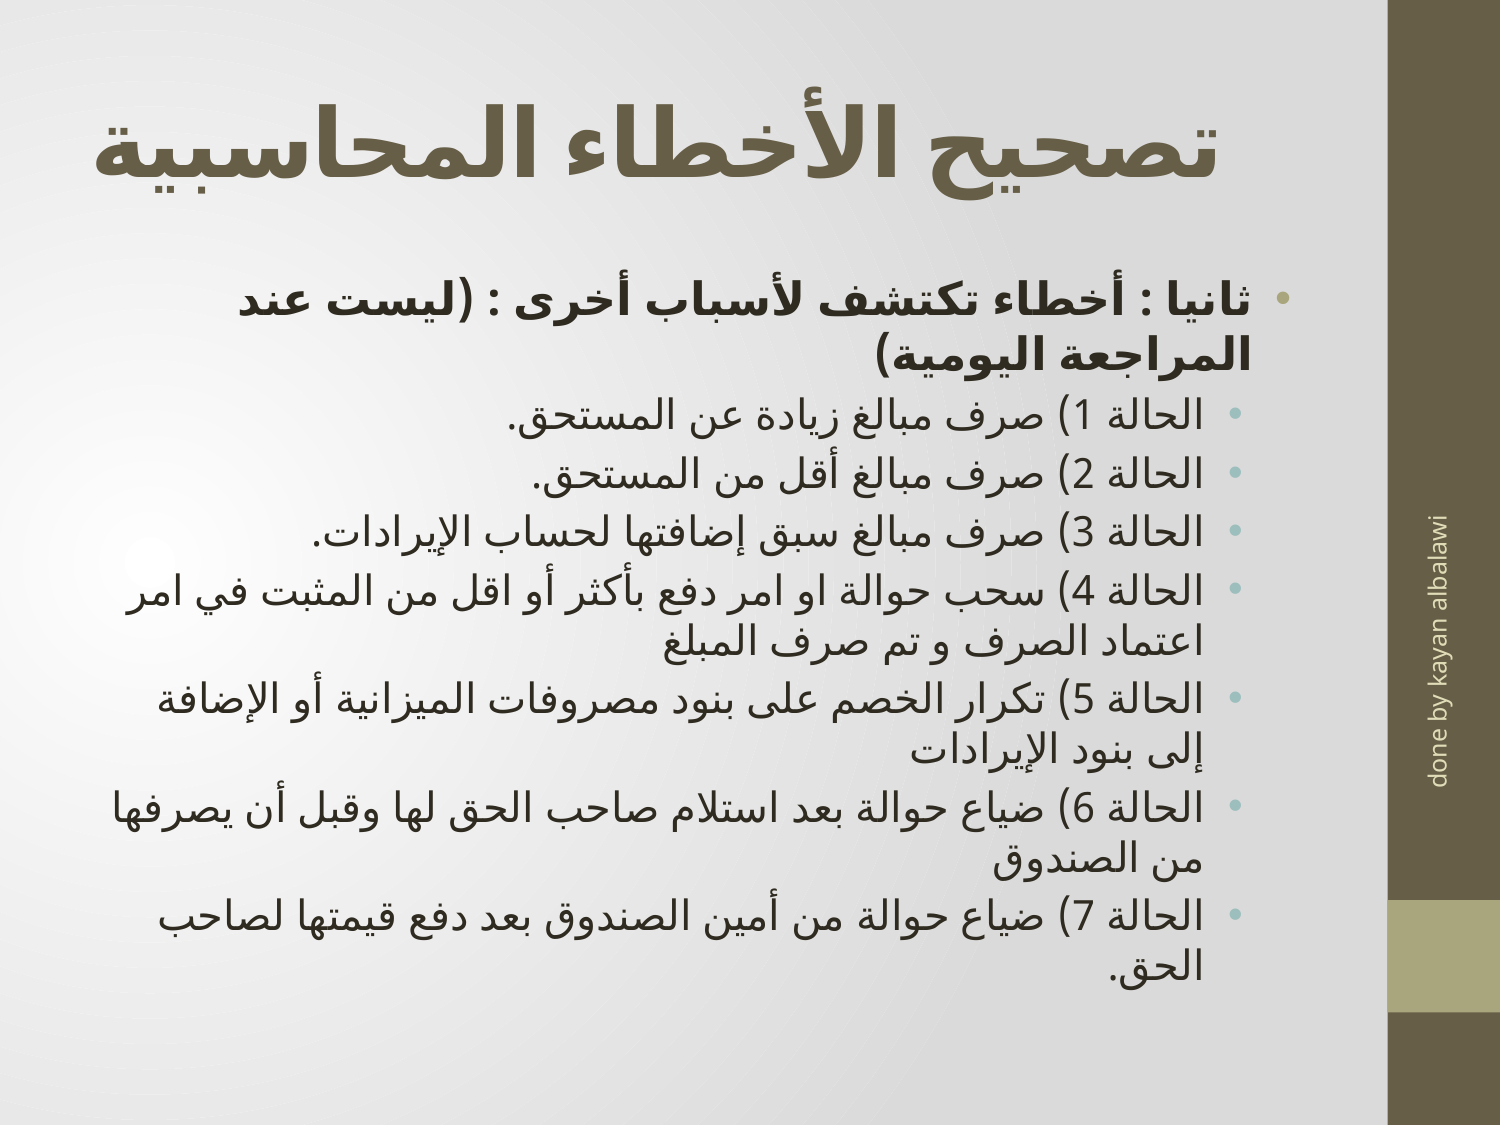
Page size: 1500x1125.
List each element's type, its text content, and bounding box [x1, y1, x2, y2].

list ثانيا : أخطاء تكتشف لأسباب أخرى : (ليست عند المراجعة اليومية) الحالة 1) صرف مبالغ زيادة عن المستحق. الحالة 2) صرف مبالغ أقل من المستحق. الحالة 3) صرف مبالغ سبق إضافتها لحساب الإيرادات. الحالة 4) سحب حوالة او امر دفع بأكثر أو اقل من المثبت في امر اعتماد الصرف و تم صرف المبلغ الحالة 5) تكرار الخصم على بنود مصروفات الميزانية أو الإضافة إلى بنود الإيرادات الحالة 6) ضياع حوالة بعد استلام صاحب الحق لها وقبل أن يصرفها من الصندوق الحالة 7) ضياع حوالة من أمين الصندوق بعد دفع قيمتها لصاحب الحق. [75, 262, 1325, 1050]
title تصحيح الأخطاء المحاسبية [75, 45, 1325, 233]
footer done by kayan albalawi [1408, 500, 1469, 889]
